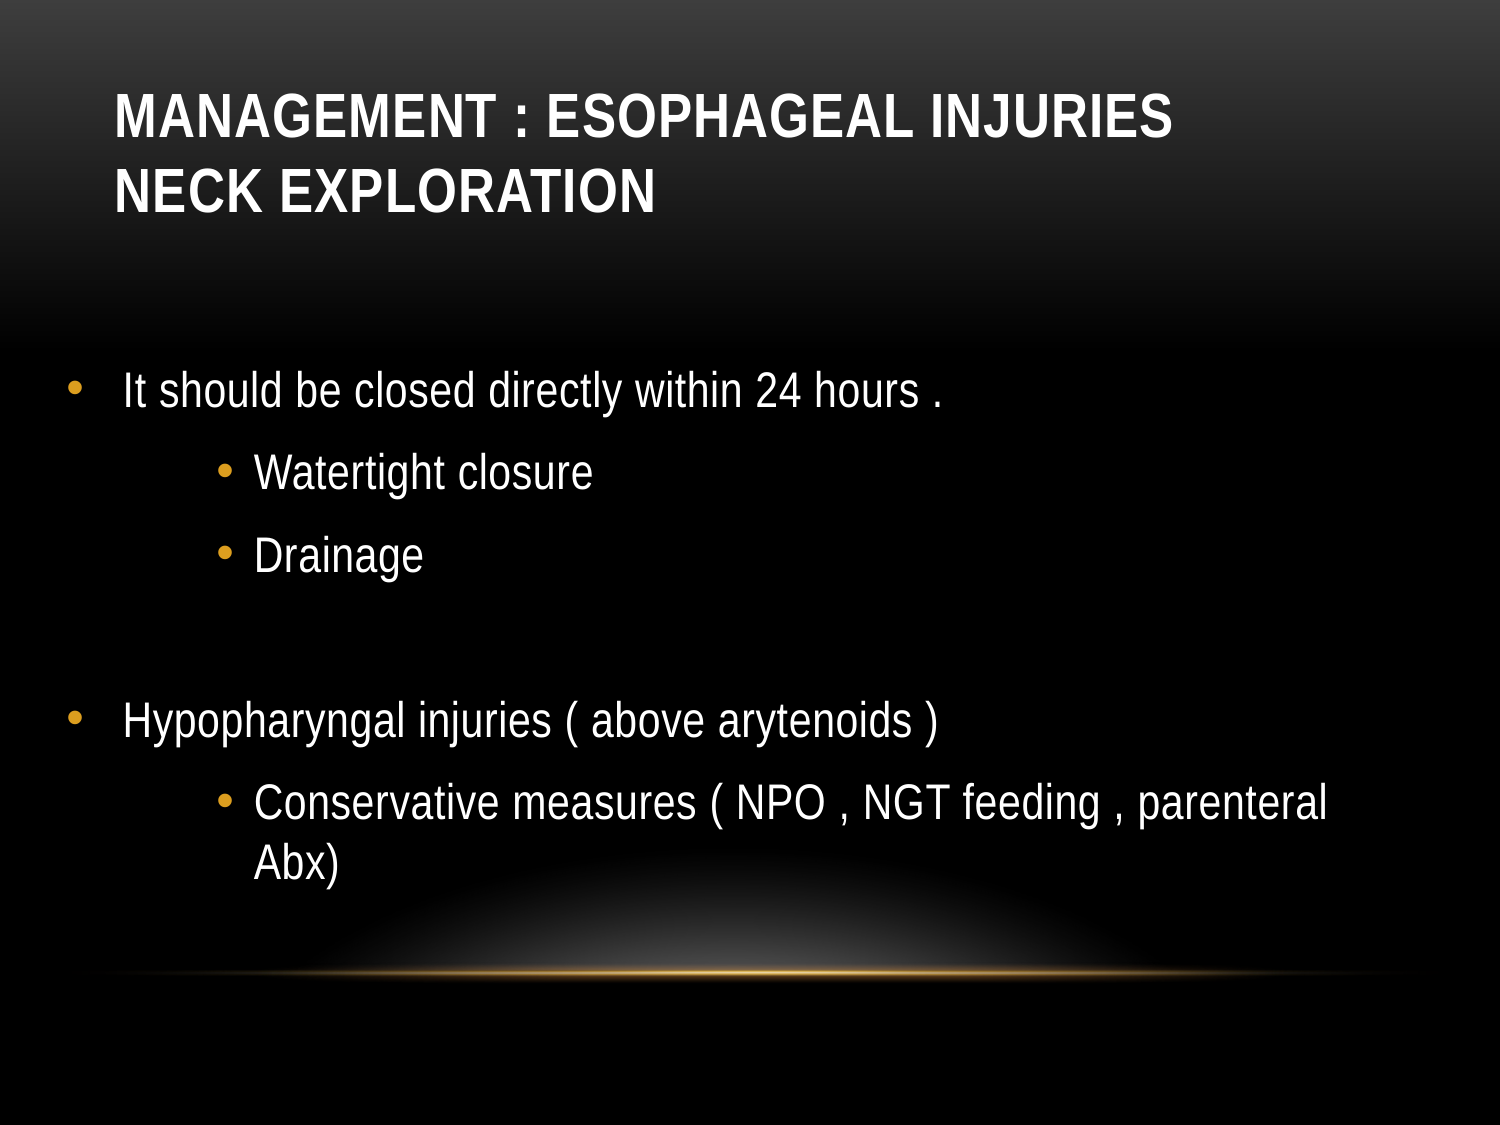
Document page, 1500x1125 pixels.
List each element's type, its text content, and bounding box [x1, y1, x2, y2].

title Management : esophageal injuries Neck exploration [99, 45, 1400, 233]
list It should be closed directly within 24 hours . Watertight closure Drainage Hypopharyngal injuries ( above arytenoids ) Conservative measures ( NPO , NGT feeding , parenteral Abx) [51, 350, 1427, 1100]
picture [0, 0, 1500, 1125]
